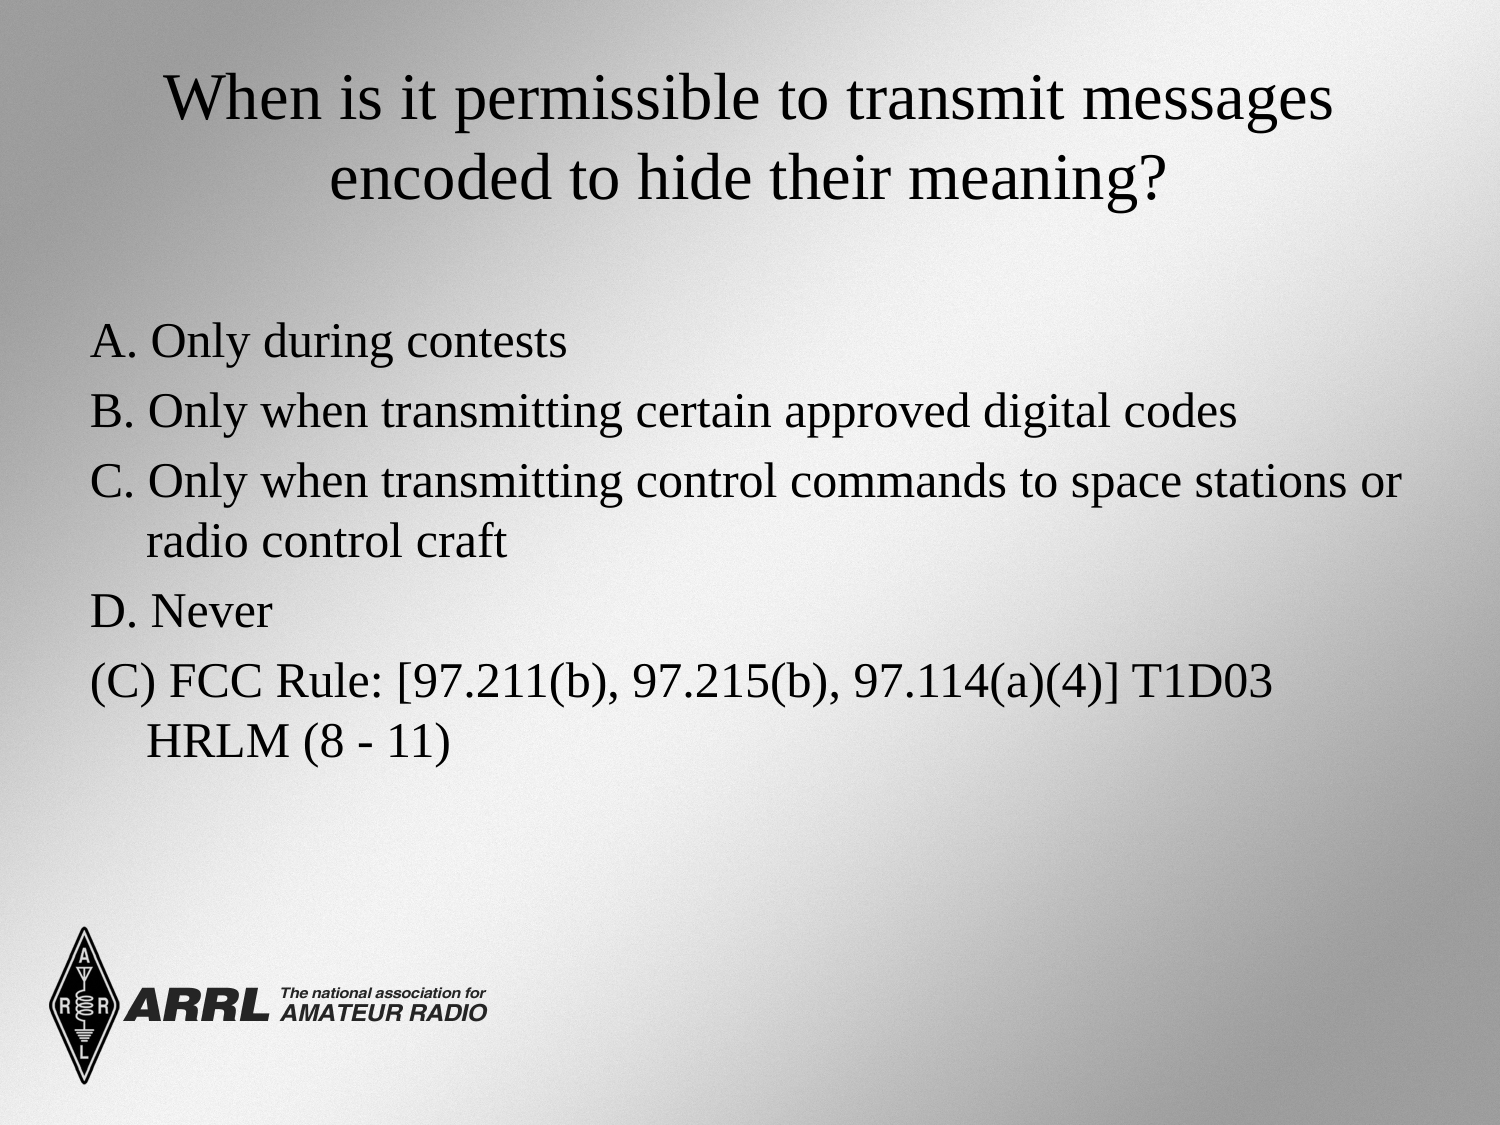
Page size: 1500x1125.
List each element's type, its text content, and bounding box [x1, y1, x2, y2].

title When is it permissible to transmit messages encoded to hide their meaning? [75, 45, 1425, 233]
list A. Only during contests B. Only when transmitting certain approved digital codes C. Only when transmitting control commands to space stations or radio control craft D. Never (C) FCC Rule: [97.211(b), 97.215(b), 97.114(a)(4)] T1D03 HRLM (8 - 11) [75, 299, 1425, 1005]
picture [0, 0, 1500, 1125]
